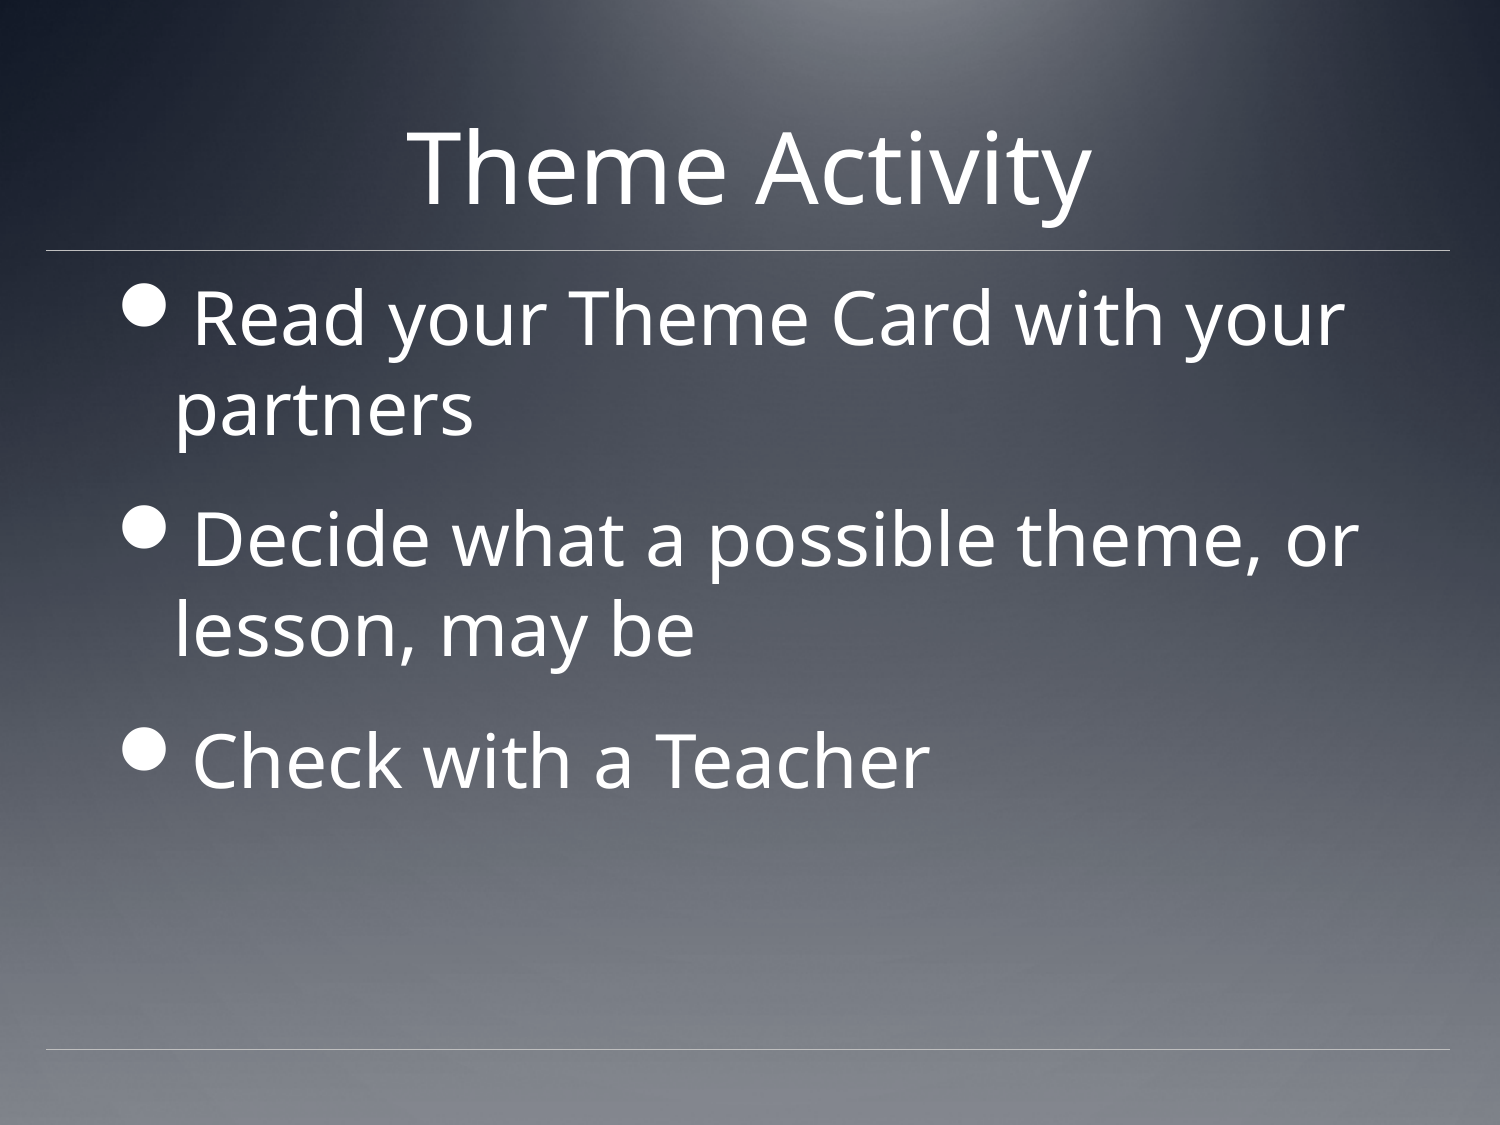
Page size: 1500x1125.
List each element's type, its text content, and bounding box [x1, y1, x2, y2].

title Theme Activity [105, 17, 1394, 233]
list Read your Theme Card with your partners Decide what a possible theme, or lesson, may be Check with a Teacher [101, 262, 1394, 1024]
